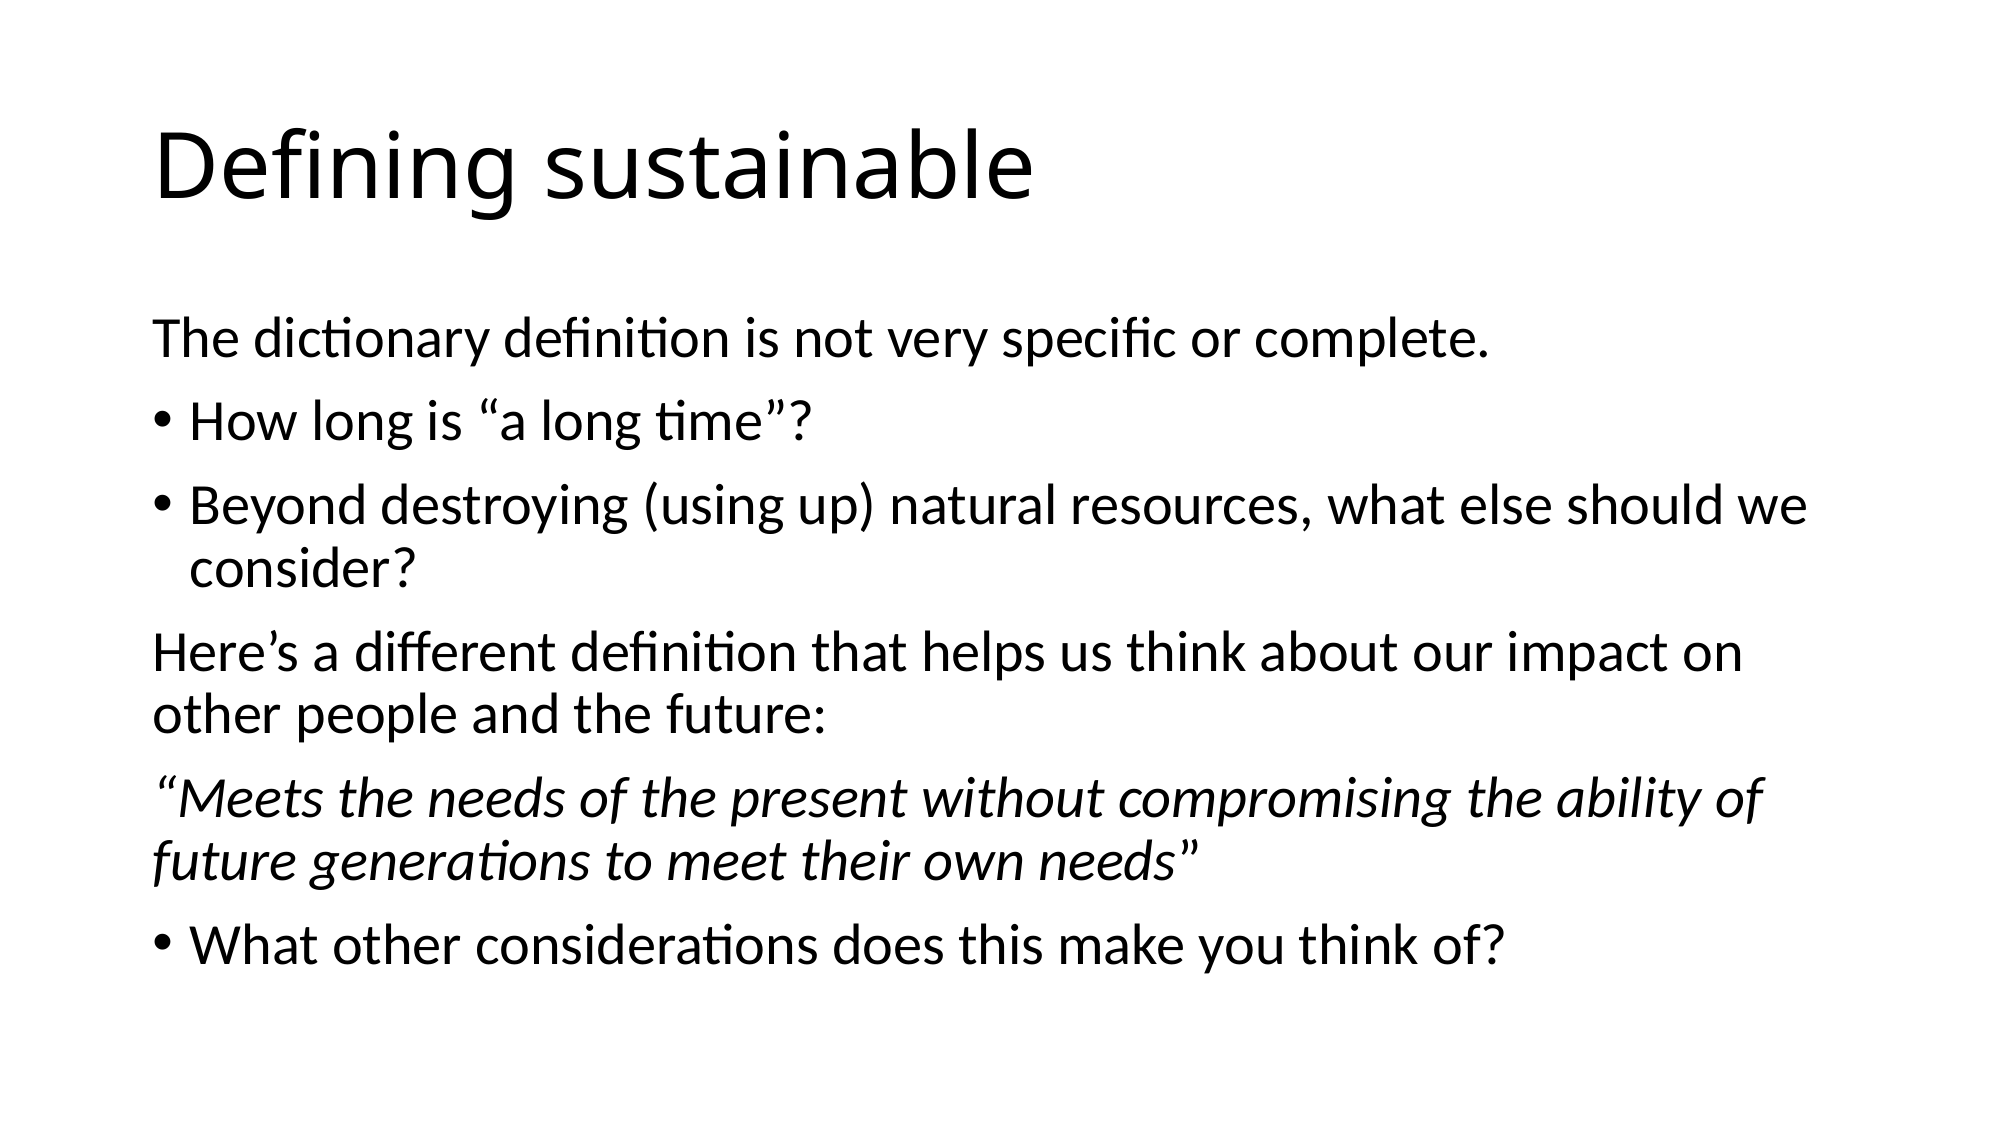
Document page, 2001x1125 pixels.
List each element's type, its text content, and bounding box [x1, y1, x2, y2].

title Defining sustainable [137, 59, 1863, 278]
list The dictionary definition is not very specific or complete. How long is “a long time”? Beyond destroying (using up) natural resources, what else should we consider? Here’s a different definition that helps us think about our impact on other people and the future: “Meets the needs of the present without compromising the ability of future generations to meet their own needs” What other considerations does this make you think of? [137, 299, 1863, 1085]
